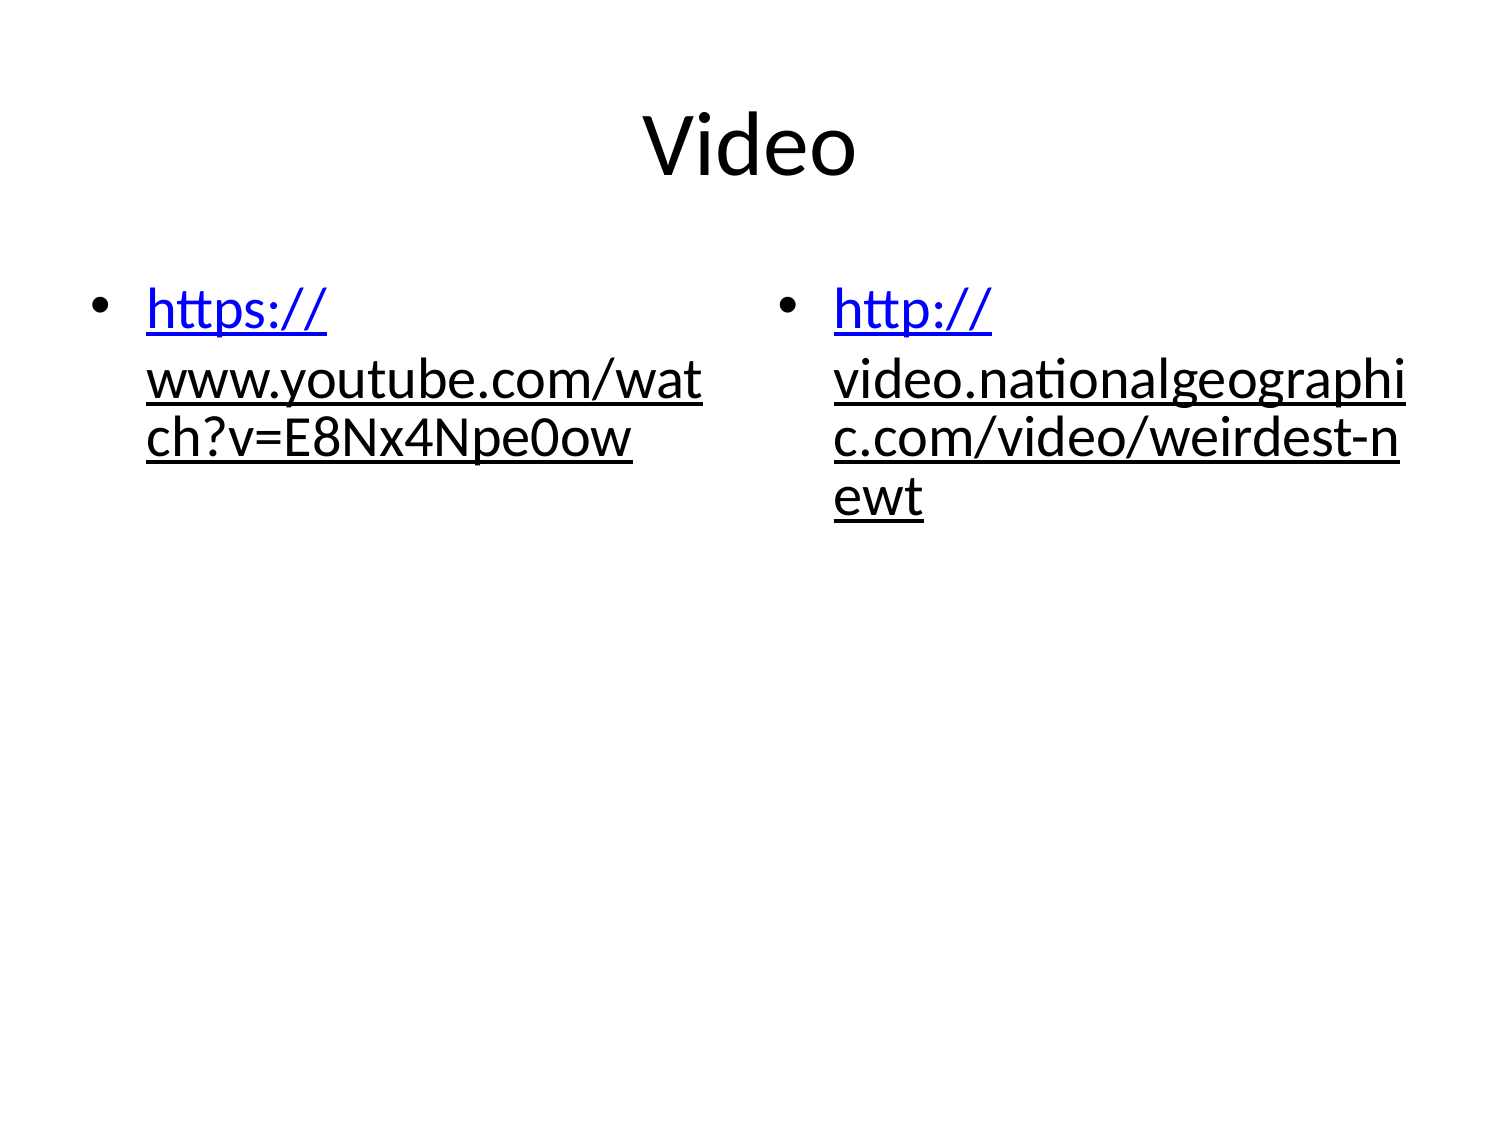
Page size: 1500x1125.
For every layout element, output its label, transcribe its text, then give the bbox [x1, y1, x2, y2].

title Video [75, 45, 1425, 233]
list http://video.nationalgeographic.com/video/weirdest-newt [762, 262, 1425, 1005]
list https://www.youtube.com/watch?v=E8Nx4Npe0ow [75, 262, 738, 1005]
